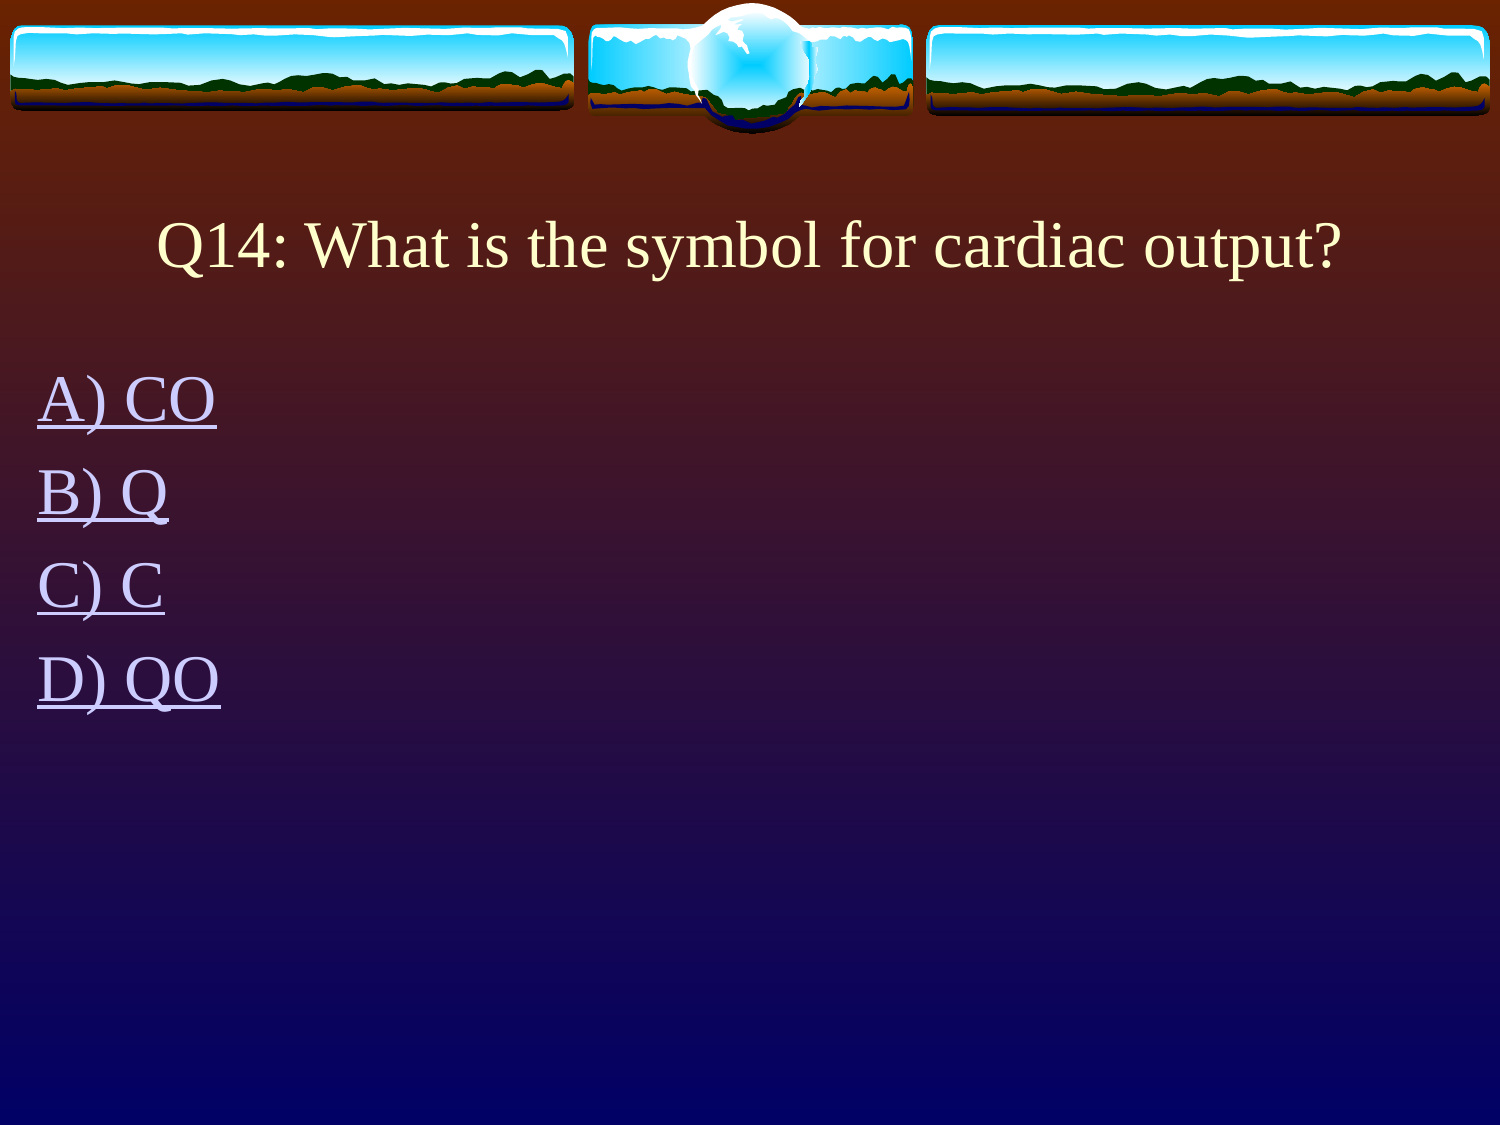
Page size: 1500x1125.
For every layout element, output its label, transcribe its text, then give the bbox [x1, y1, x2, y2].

title Q14: What is the symbol for cardiac output? [21, 145, 1480, 336]
list A) CO B) Q C) C D) QO [21, 346, 1482, 1026]
